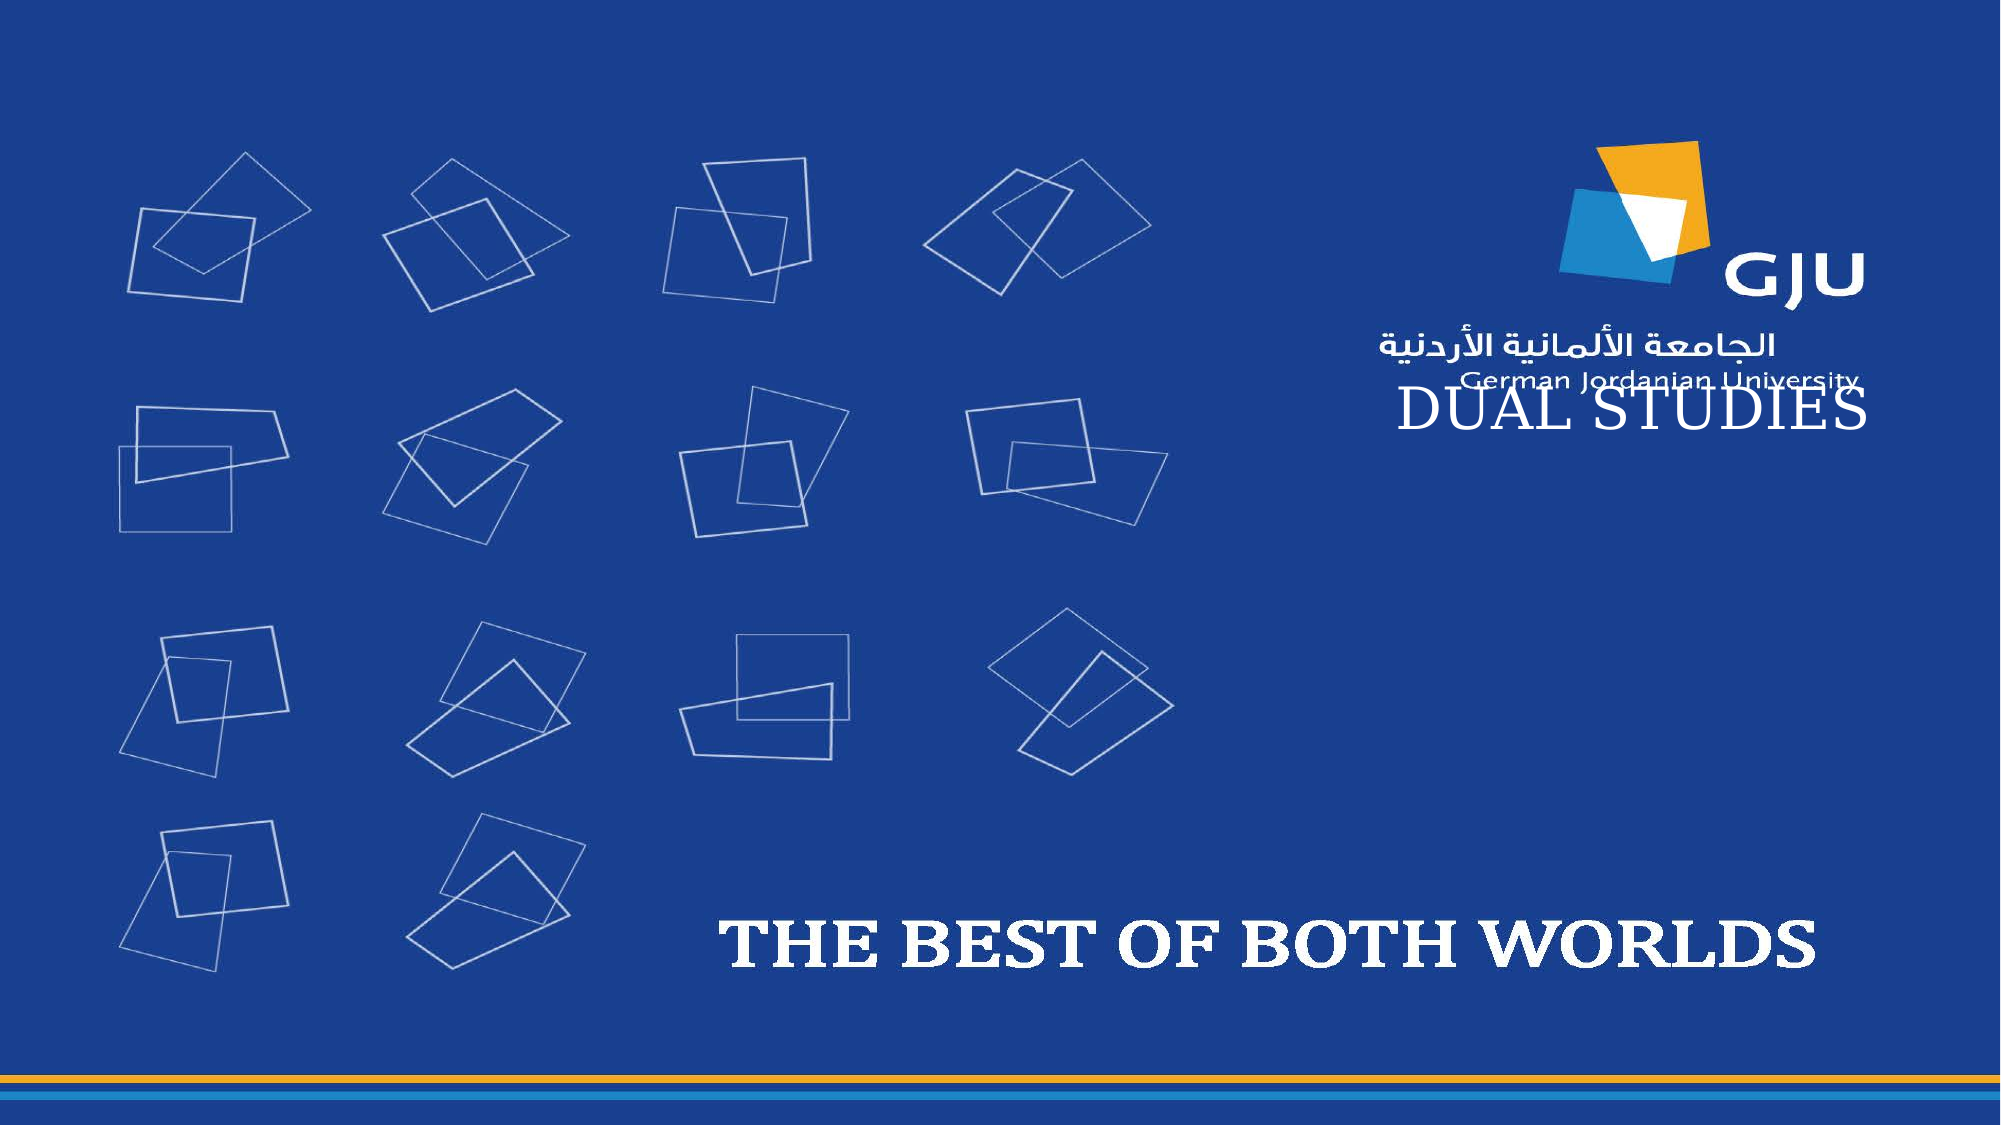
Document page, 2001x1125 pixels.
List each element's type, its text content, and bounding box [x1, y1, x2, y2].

text_box DUAL STUDIES [1380, 363, 1886, 449]
picture [0, 0, 2001, 1125]
